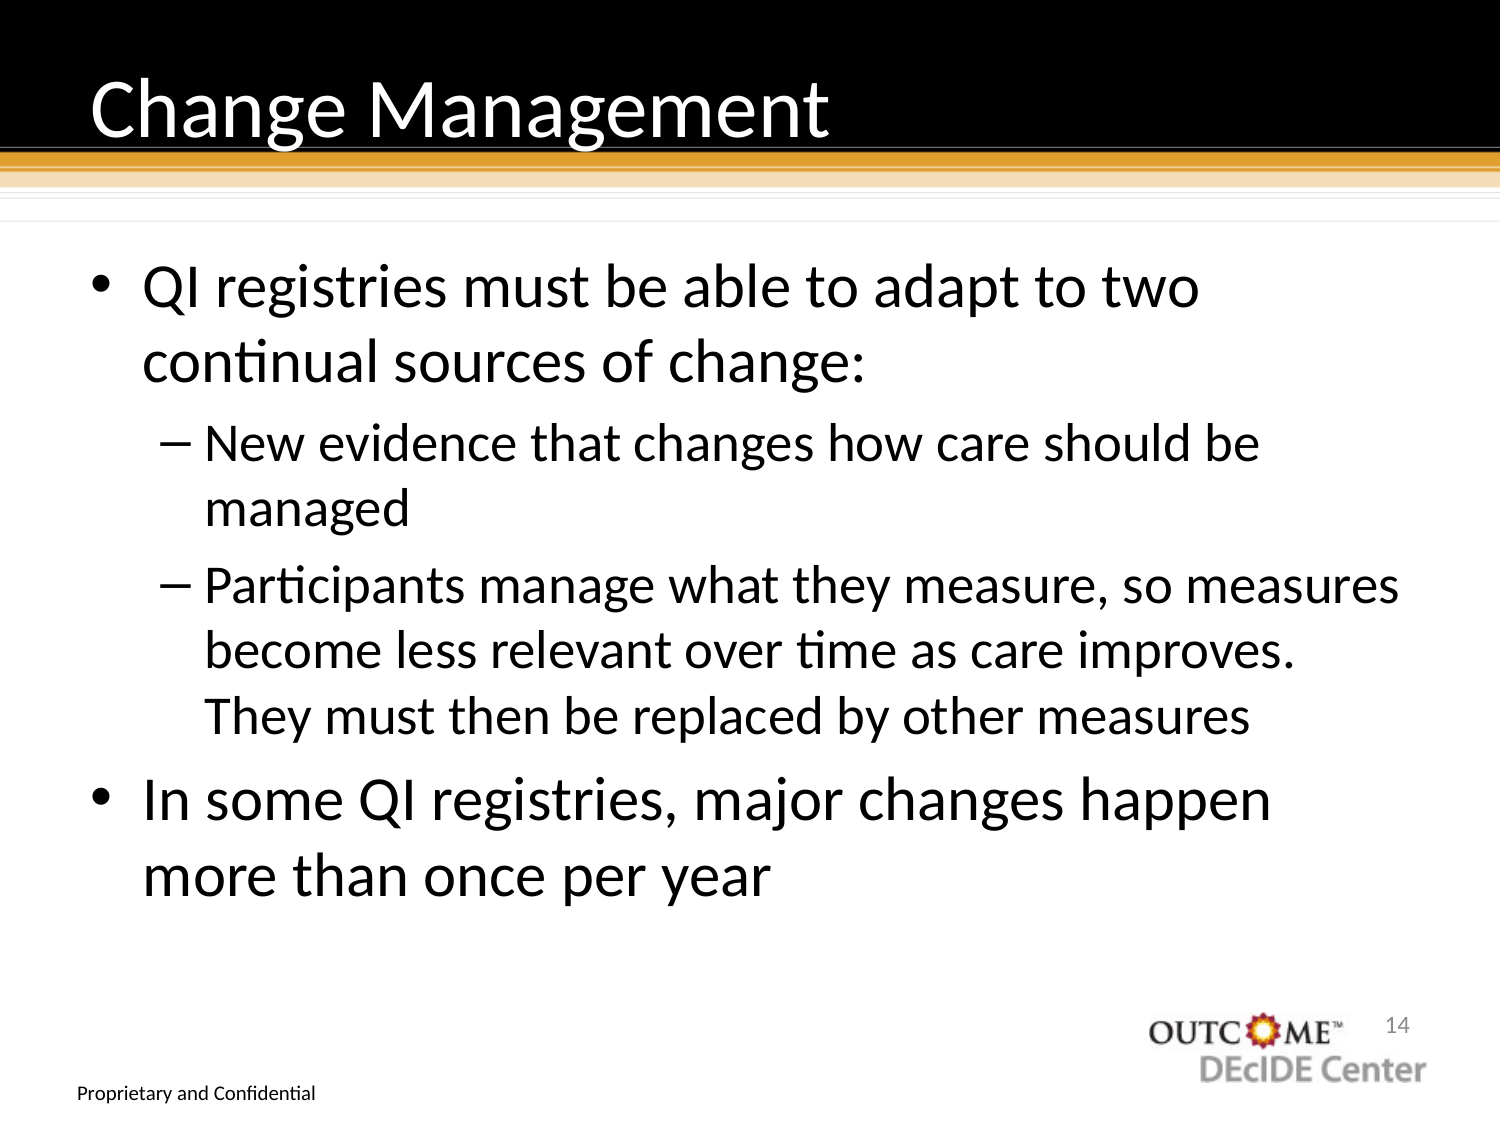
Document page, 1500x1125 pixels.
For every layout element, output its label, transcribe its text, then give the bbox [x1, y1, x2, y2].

list QI registries must be able to adapt to two continual sources of change: New evidence that changes how care should be managed Participants manage what they measure, so measures become less relevant over time as care improves. They must then be replaced by other measures In some QI registries, major changes happen more than once per year [75, 237, 1425, 975]
title Change Management [75, 45, 1425, 163]
slide_number 13 [1074, 999, 1425, 1048]
picture [1149, 1012, 1427, 1083]
picture [0, 0, 1500, 223]
